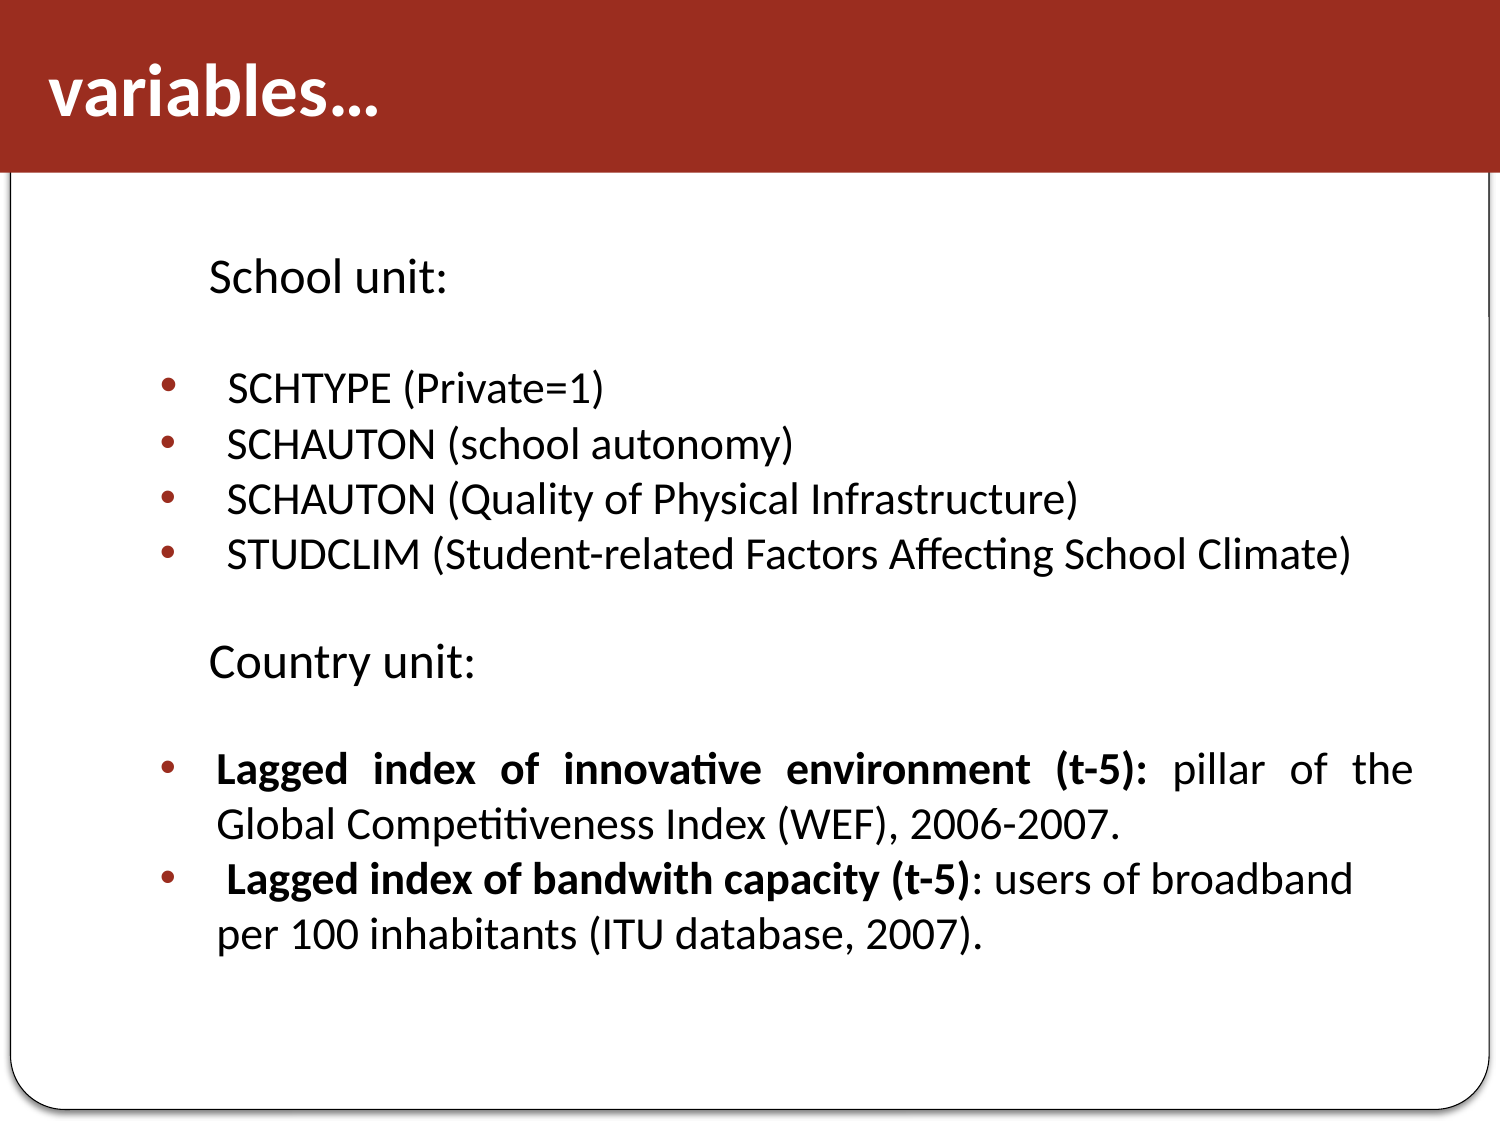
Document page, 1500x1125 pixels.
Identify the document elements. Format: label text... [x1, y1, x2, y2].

text_box School unit: SCHTYPE (Private=1) SCHAUTON (school autonomy) SCHAUTON (Quality of Physical Infrastructure) STUDCLIM (Student-related Factors Affecting School Climate) Country unit: Lagged index of innovative environment (t-5): pillar of the Global Competitiveness Index (WEF), 2006-2007. Lagged index of bandwith capacity (t-5): users of broadband per 100 inhabitants (ITU database, 2007). [70, 236, 1429, 1117]
text_box variables… [0, 0, 1500, 173]
